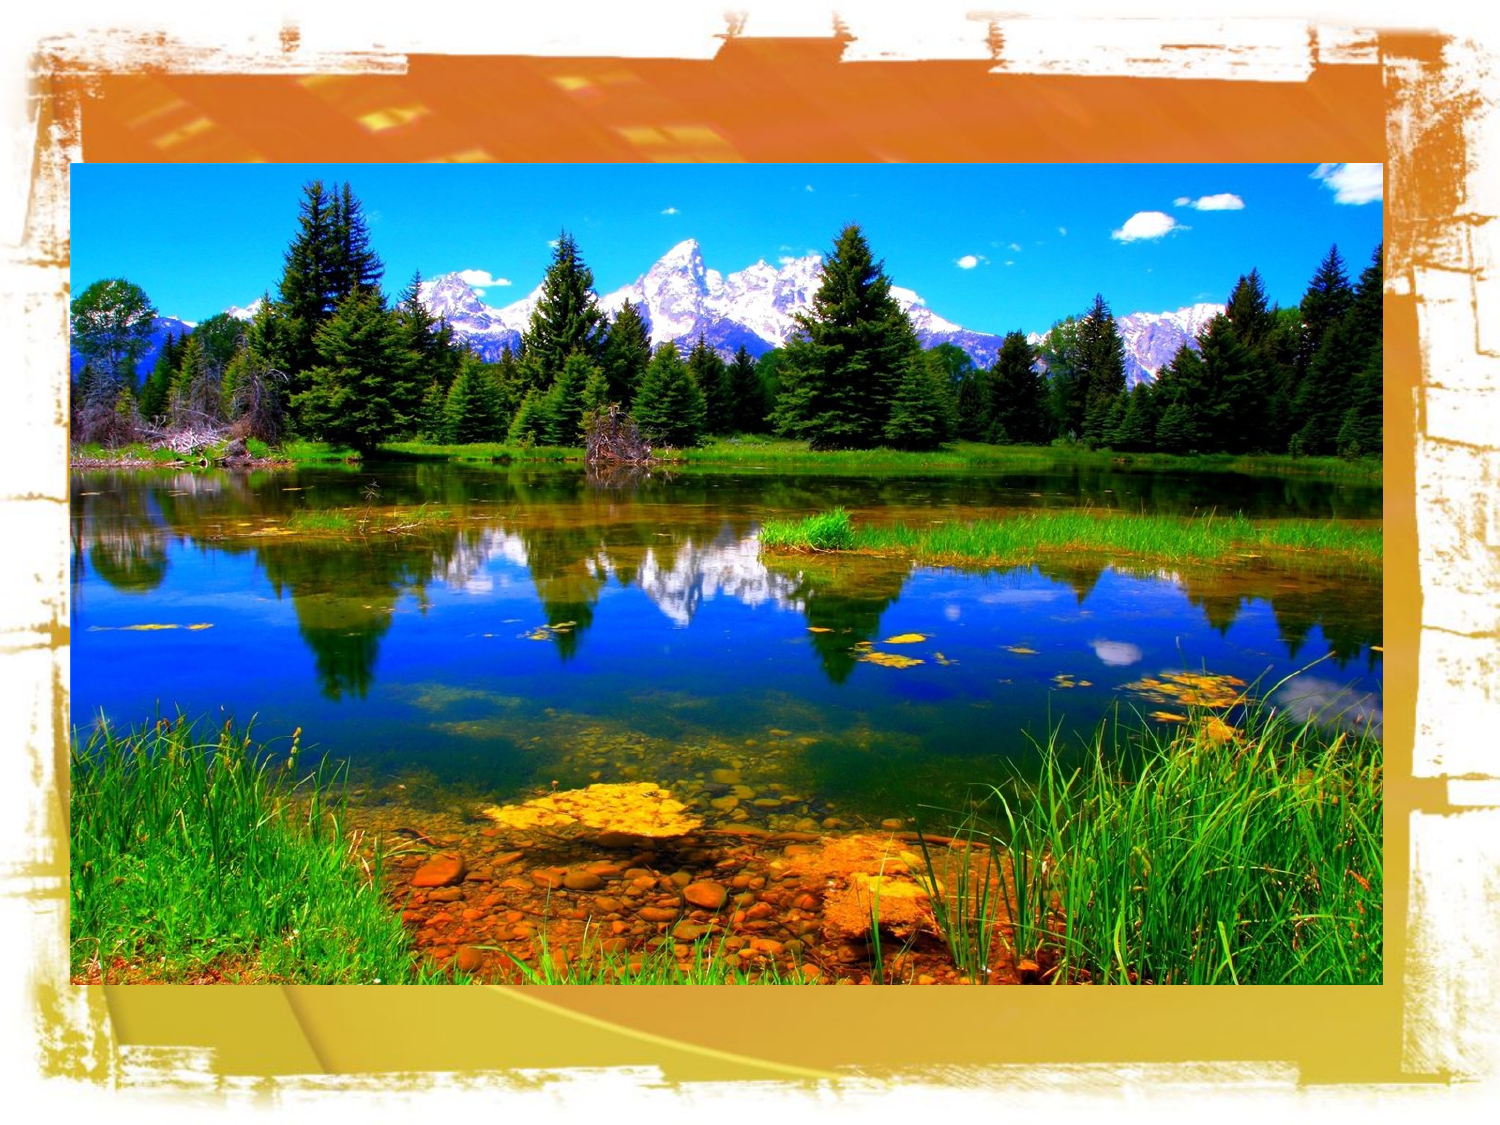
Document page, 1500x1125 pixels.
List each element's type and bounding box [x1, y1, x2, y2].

list [74, 262, 1426, 1006]
title [74, 44, 1426, 233]
picture [0, 0, 1500, 1125]
